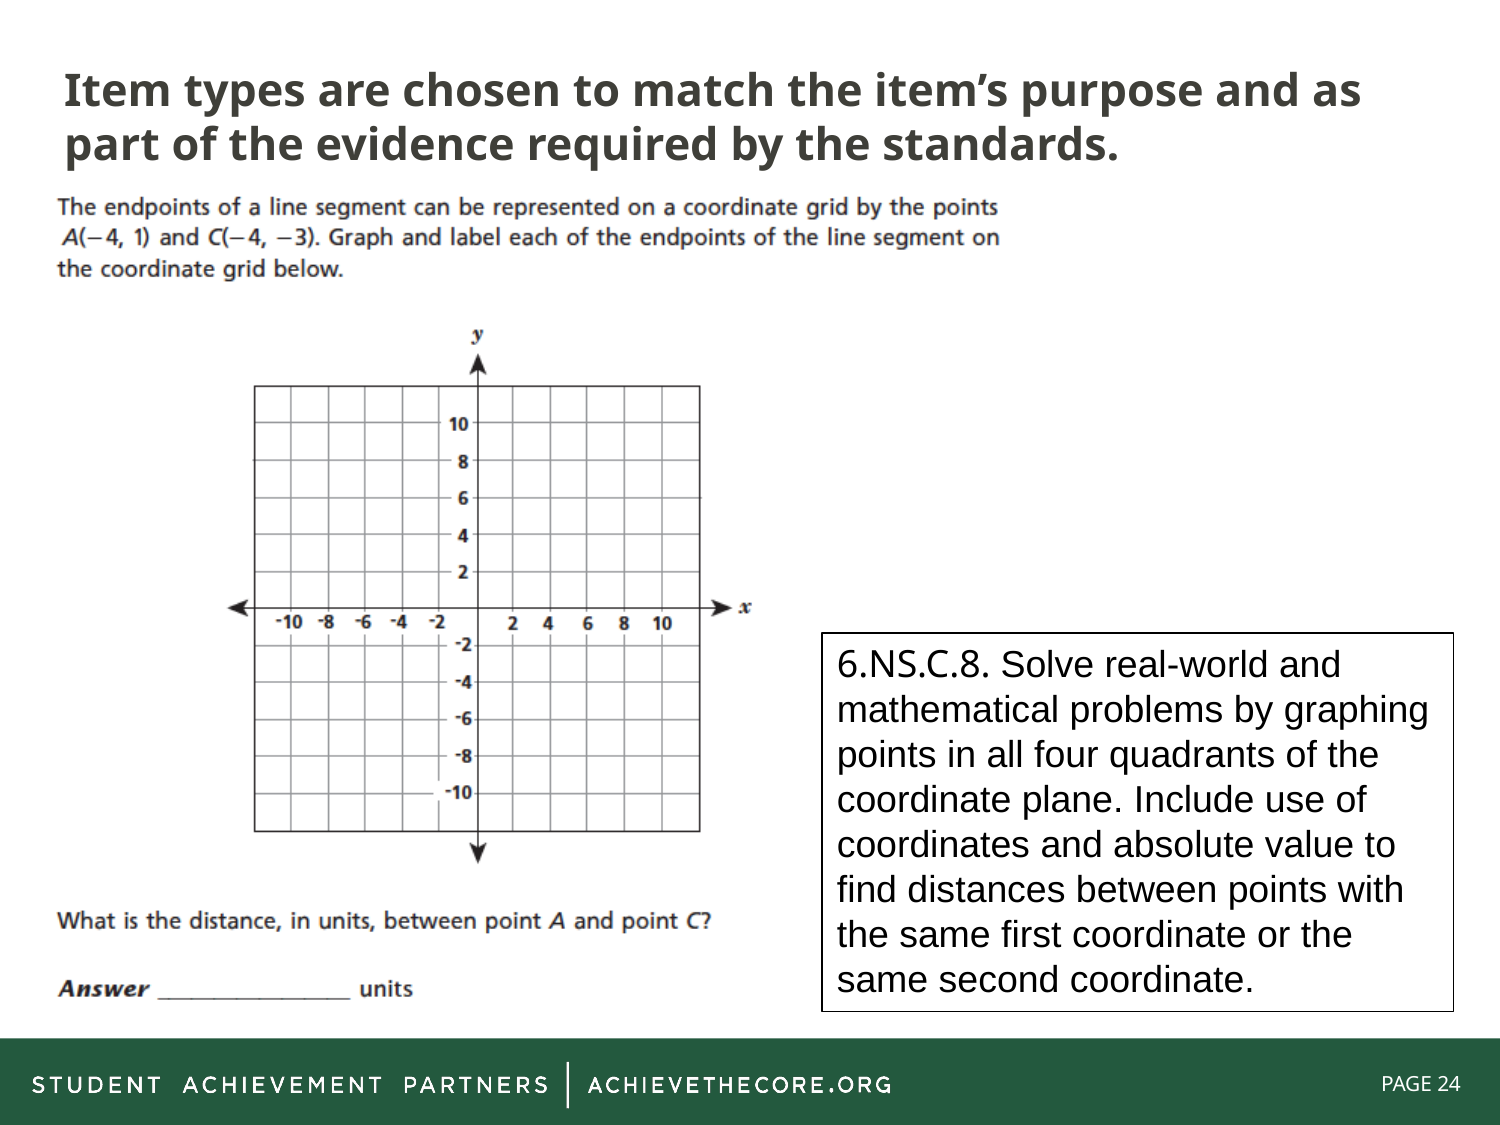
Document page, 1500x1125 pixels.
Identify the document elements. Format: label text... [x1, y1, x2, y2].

text_box 6.NS.C.8. Solve real-world and mathematical problems by graphing points in all four quadrants of the coordinate plane. Include use of coordinates and absolute value to find distances between points with the same first coordinate or the same second coordinate. [1014, 632, 1454, 1012]
title Item types are chosen to match the item’s purpose and as part of the evidence required by the standards. [49, 45, 1397, 186]
picture [12, 1055, 911, 1112]
picture [48, 185, 1010, 1012]
